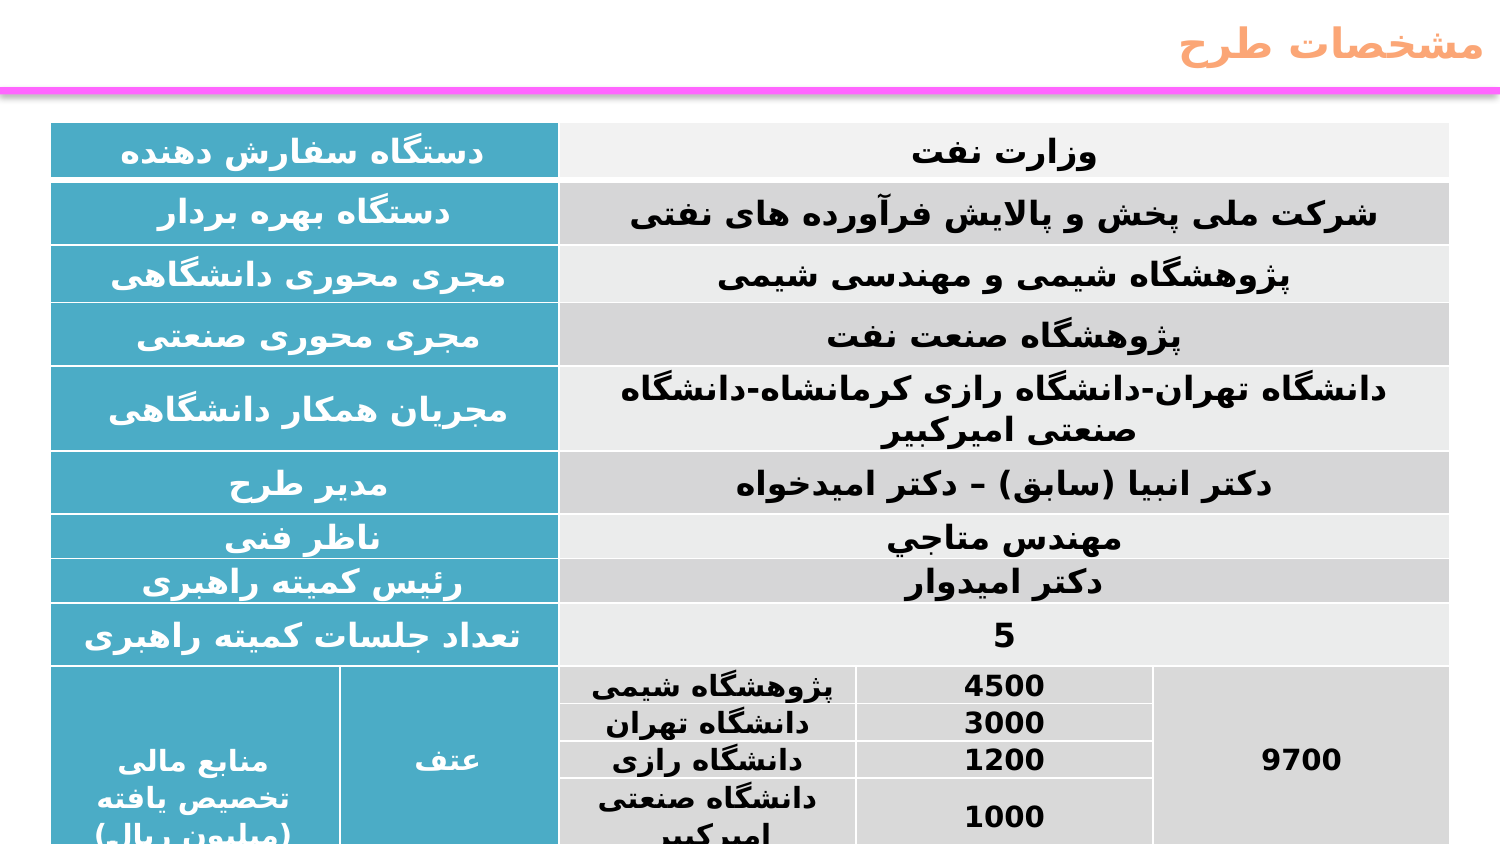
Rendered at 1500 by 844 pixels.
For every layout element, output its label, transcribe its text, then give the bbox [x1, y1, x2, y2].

table_cell دکتر انبیا (سابق) – دکتر امیدخواه [560, 452, 1449, 513]
table_cell مجری محوری دانشگاهی [51, 246, 558, 302]
table_cell رئیس کمیته راهبری [51, 559, 558, 602]
table_cell مدیر طرح [51, 452, 558, 513]
table_header وزارت نفت [560, 123, 1449, 177]
table_cell مجری محوری صنعتی [51, 303, 558, 365]
table_cell دانشگاه رازی [560, 742, 855, 777]
table_cell پژوهشگاه شیمی [560, 667, 855, 703]
table_cell 4500 [857, 667, 1152, 703]
table_cell مجریان همکار دانشگاهی [51, 367, 558, 450]
table_cell منابع مالی تخصیص یافته (میلیون ریال) [51, 667, 339, 844]
table_cell 5 [560, 604, 1449, 665]
table_cell مهندس متاجي [560, 515, 1449, 558]
table_cell ناظر فنی [51, 515, 558, 558]
table_cell شرکت ملی پخش و پالایش فرآورده های نفتی [560, 183, 1449, 244]
table_cell دانشگاه تهران-دانشگاه رازی کرمانشاه-دانشگاه صنعتی امیرکبیر [560, 367, 1449, 450]
table_cell 9700 [1154, 667, 1449, 844]
table_cell 3000 [857, 704, 1152, 740]
table_cell دستگاه بهره بردار [51, 183, 558, 244]
table_cell دانشگاه تهران [560, 704, 855, 740]
table_cell دکتر امیدوار [560, 559, 1449, 602]
table_cell 1200 [857, 742, 1152, 777]
table_cell عتف [341, 667, 558, 844]
table_cell پژوهشگاه شیمی و مهندسی شیمی [560, 246, 1449, 302]
table_cell 1000 [857, 779, 1152, 844]
table_cell تعداد جلسات کمیته راهبری [51, 604, 558, 665]
table_cell دانشگاه صنعتی امیرکبیر [560, 779, 855, 844]
text_box مشخصات طرح [24, 9, 1500, 75]
table_cell پژوهشگاه صنعت نفت [560, 303, 1449, 365]
text_box [0, 87, 1500, 95]
table_header دستگاه سفارش دهنده [51, 123, 558, 177]
